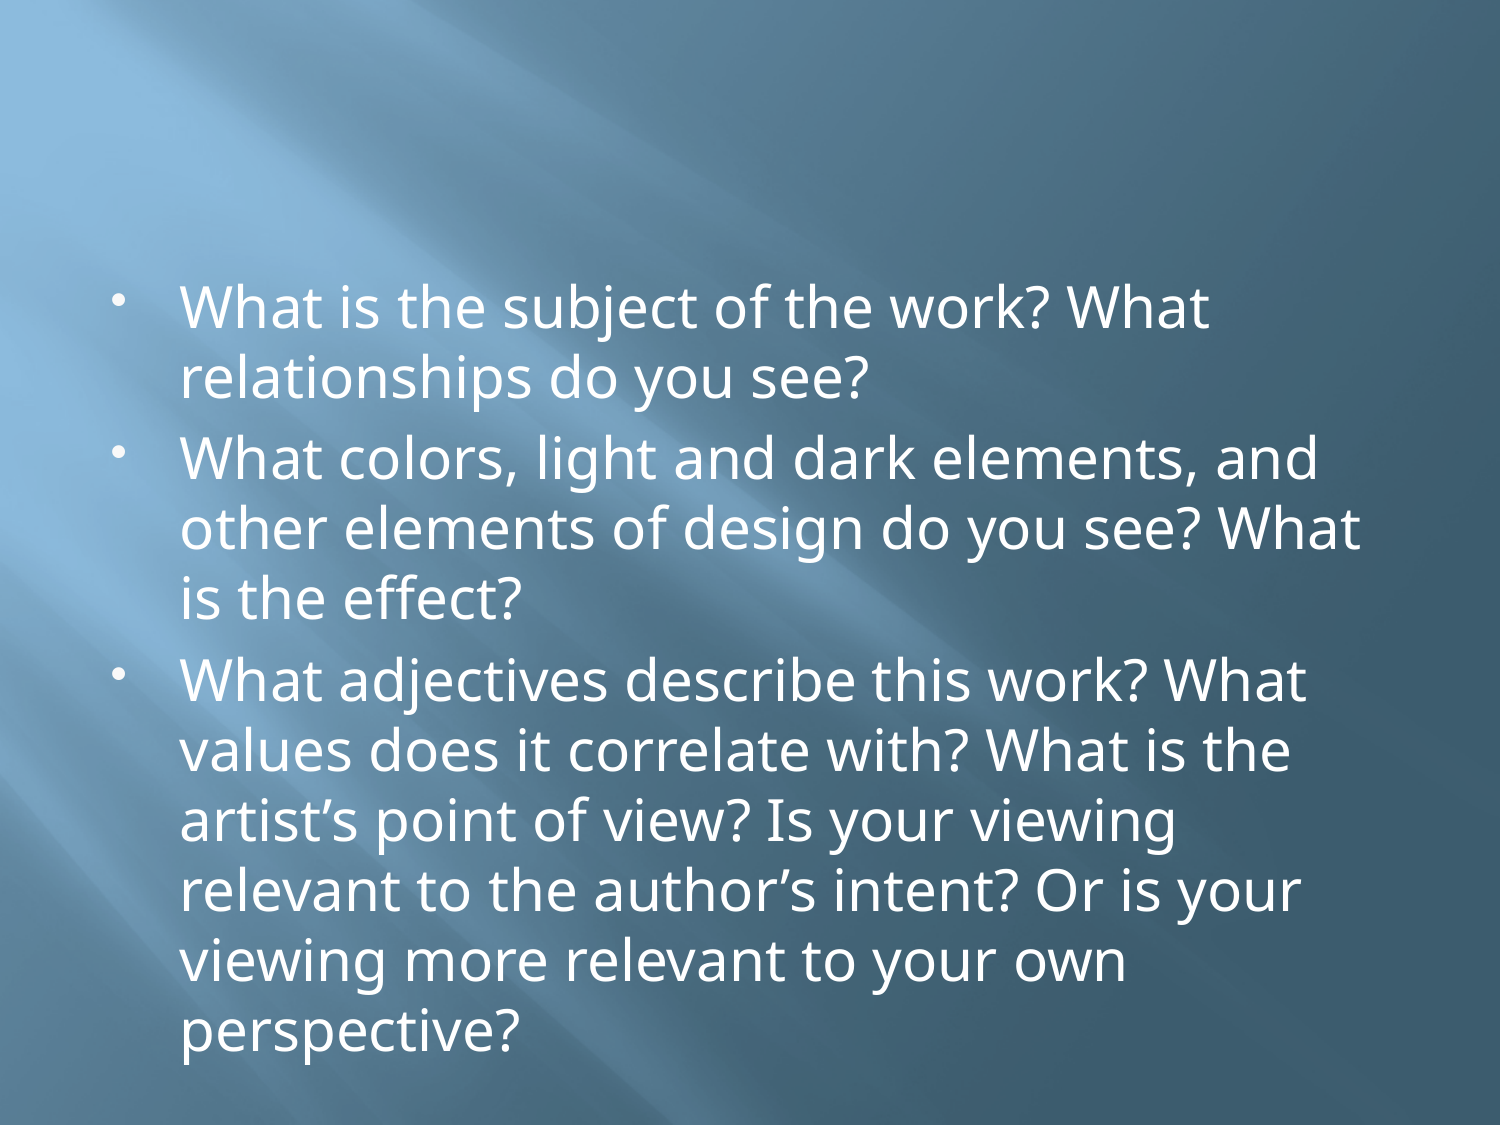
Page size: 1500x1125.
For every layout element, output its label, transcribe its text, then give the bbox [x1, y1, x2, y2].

list What is the subject of the work? What relationships do you see? What colors, light and dark elements, and other elements of design do you see? What is the effect? What adjectives describe this work? What values does it correlate with? What is the artist’s point of view? Is your viewing relevant to the author’s intent? Or is your viewing more relevant to your own perspective? [75, 262, 1425, 1035]
